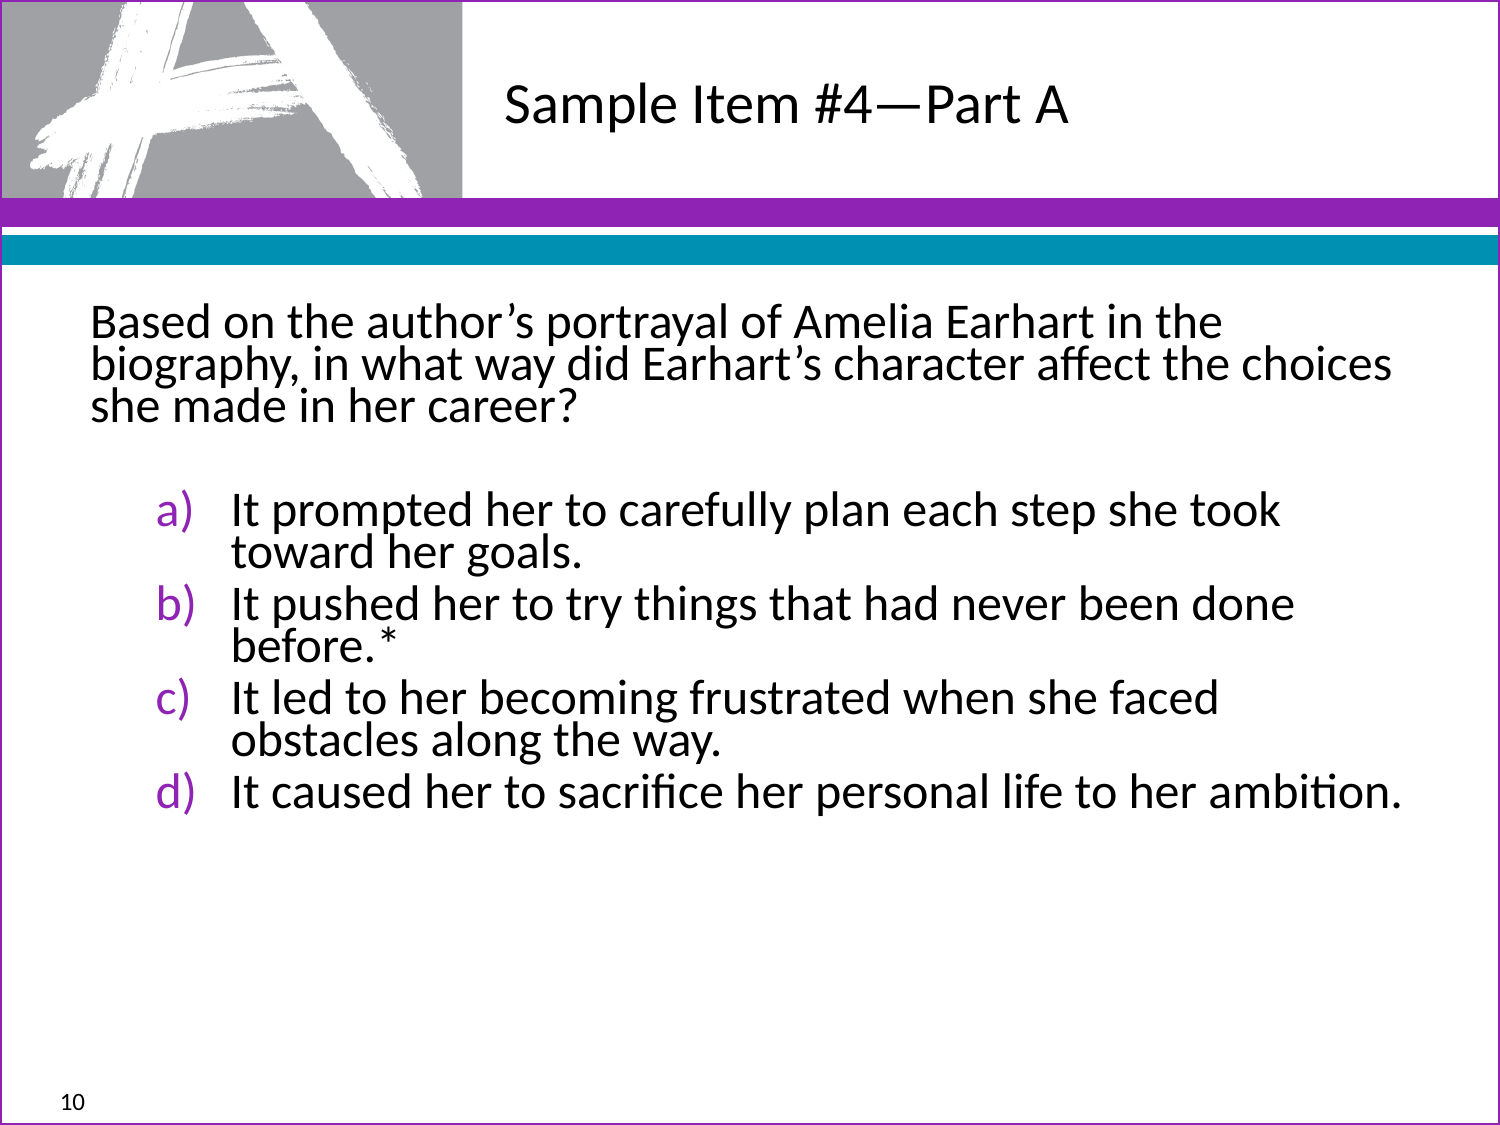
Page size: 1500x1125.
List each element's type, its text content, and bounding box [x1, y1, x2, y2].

slide_number 10 [0, 1077, 100, 1125]
picture [2, 2, 462, 198]
title Sample Item #4—Part A [462, 0, 1500, 200]
list Based on the author’s portrayal of Amelia Earhart in the biography, in what way did Earhart’s character affect the choices she made in her career? It prompted her to carefully plan each step she took toward her goals. It pushed her to try things that had never been done before.* It led to her becoming frustrated when she faced obstacles along the way. It caused her to sacrifice her personal life to her ambition. [75, 262, 1425, 1075]
